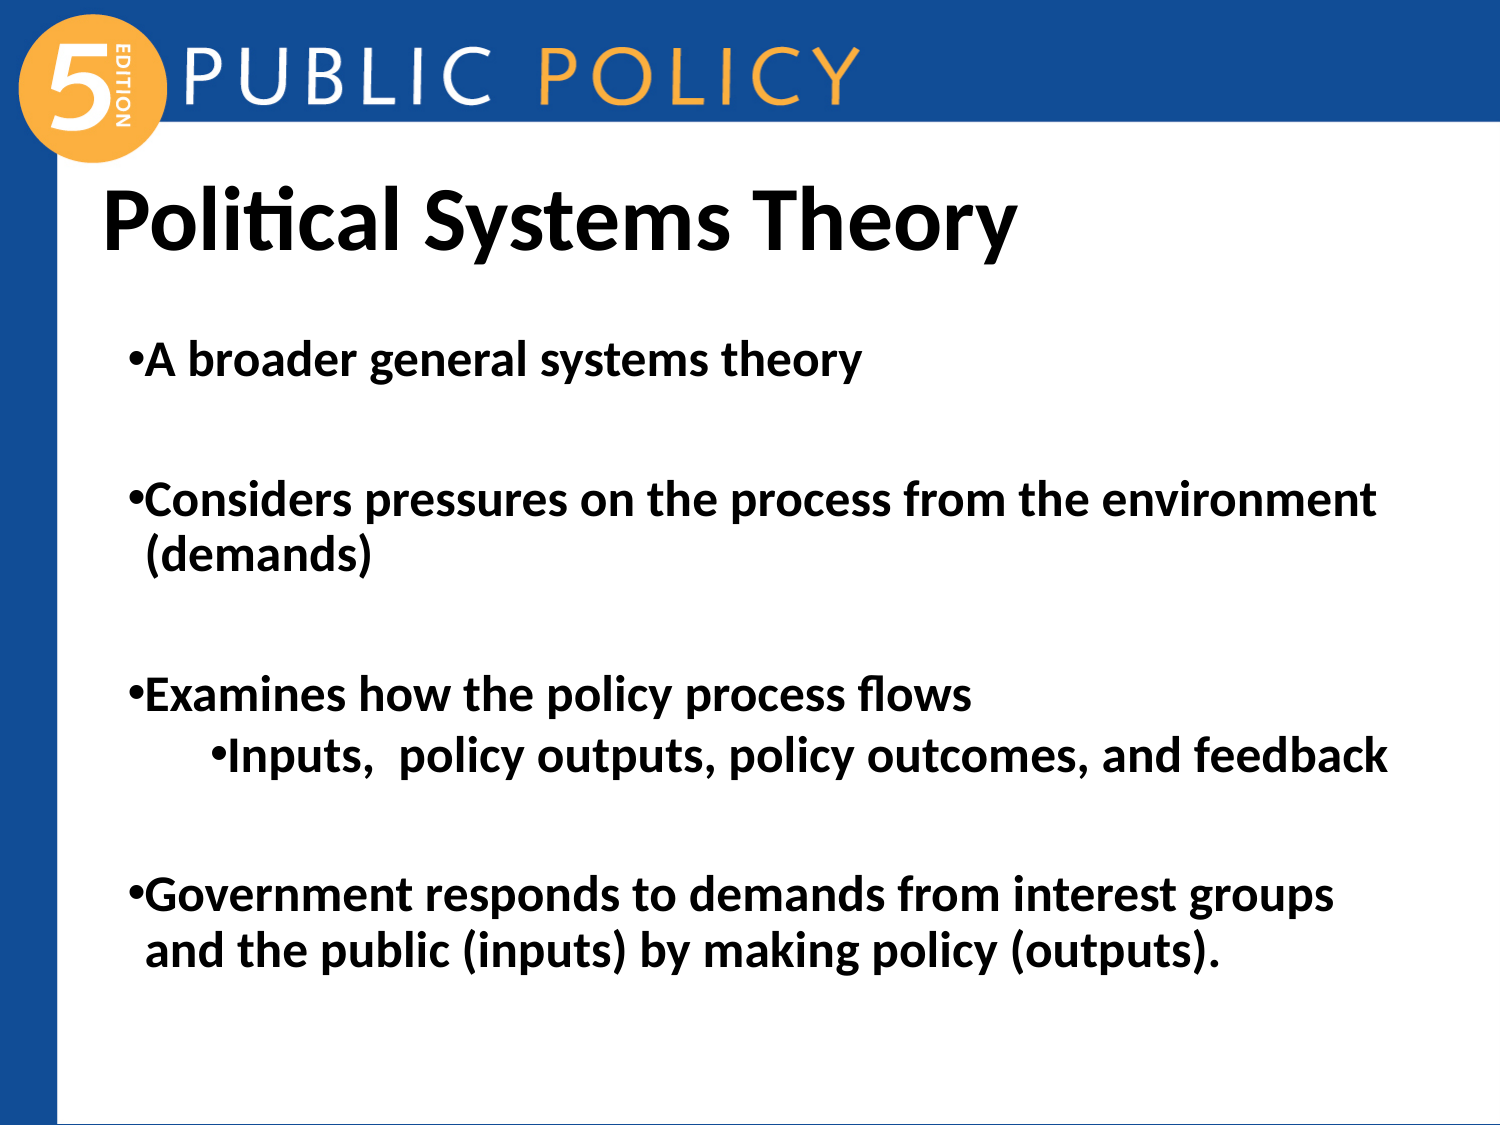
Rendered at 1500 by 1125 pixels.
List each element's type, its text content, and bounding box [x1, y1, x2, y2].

picture [0, 0, 1500, 1125]
title Political Systems Theory [87, 112, 1382, 330]
list A broader general systems theory Considers pressures on the process from the environment (demands) Examines how the policy process flows Inputs, policy outputs, policy outcomes, and feedback Government responds to demands from interest groups and the public (inputs) by making policy (outputs). [112, 324, 1425, 1000]
